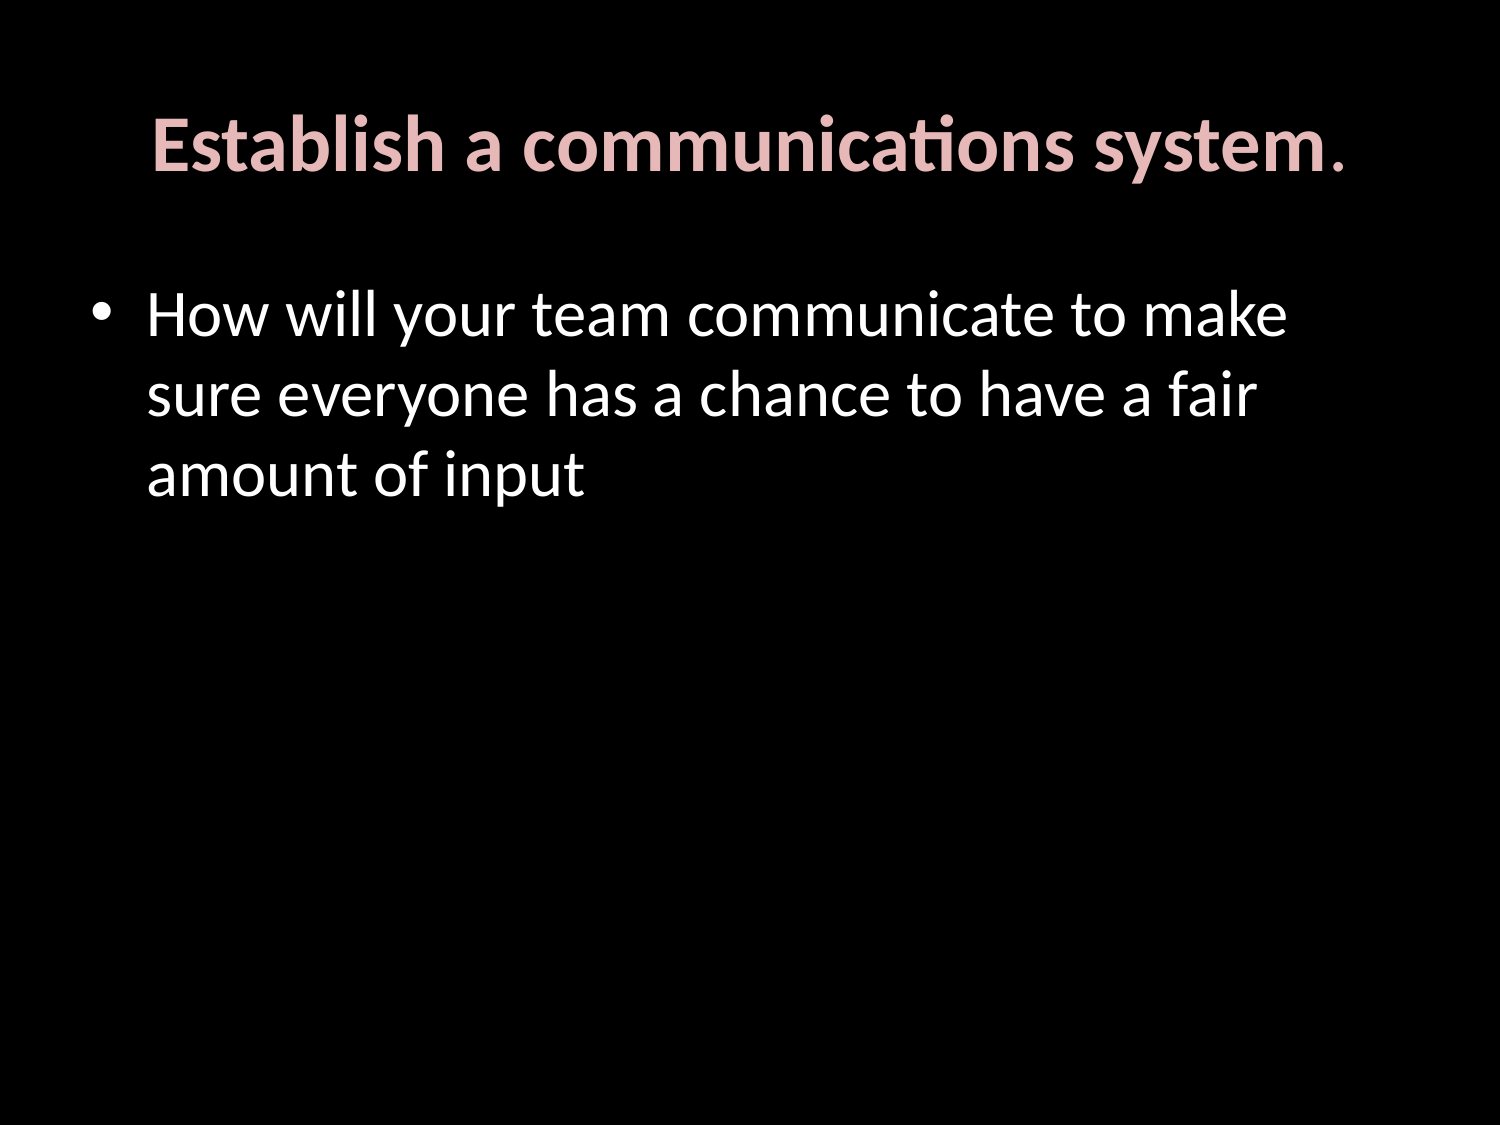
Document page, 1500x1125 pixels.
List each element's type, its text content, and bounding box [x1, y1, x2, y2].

list How will your team communicate to make sure everyone has a chance to have a fair amount of input [75, 262, 1425, 1005]
title Establish a communications system. [75, 45, 1425, 233]
